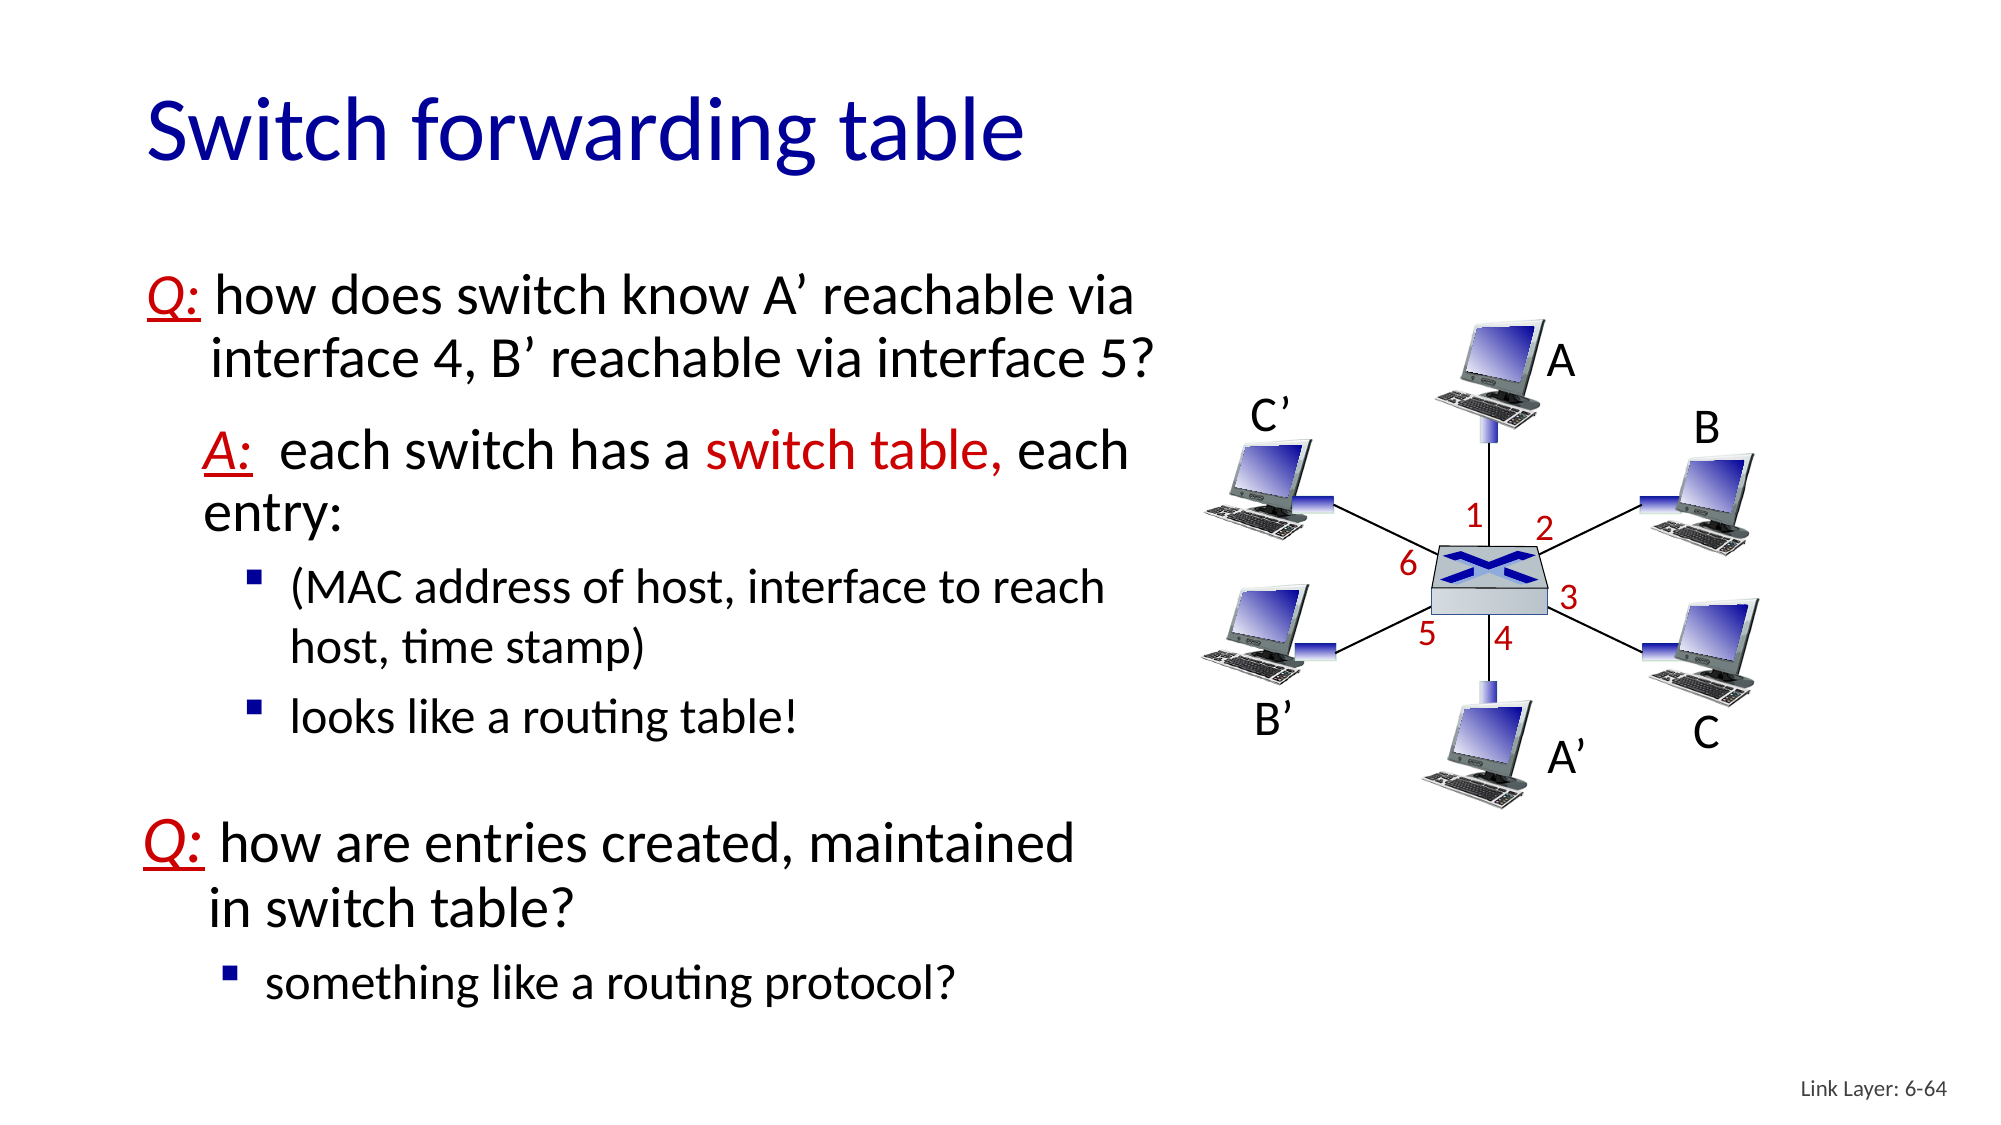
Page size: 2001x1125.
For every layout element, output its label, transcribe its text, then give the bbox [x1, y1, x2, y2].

text_box Q: how are entries created, maintained in switch table? something like a routing protocol? [118, 797, 1119, 1075]
text_box A: each switch has a switch table, each entry: (MAC address of host, interface to reach host, time stamp) looks like a routing table! [189, 411, 1156, 761]
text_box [1174, 314, 1762, 818]
title Switch forwarding table [131, 57, 1857, 205]
slide_number Link Layer: 6-64 [1512, 1056, 1963, 1117]
text_box Q: how does switch know A’ reachable via interface 4, B’ reachable via interface 5? [129, 256, 1272, 482]
